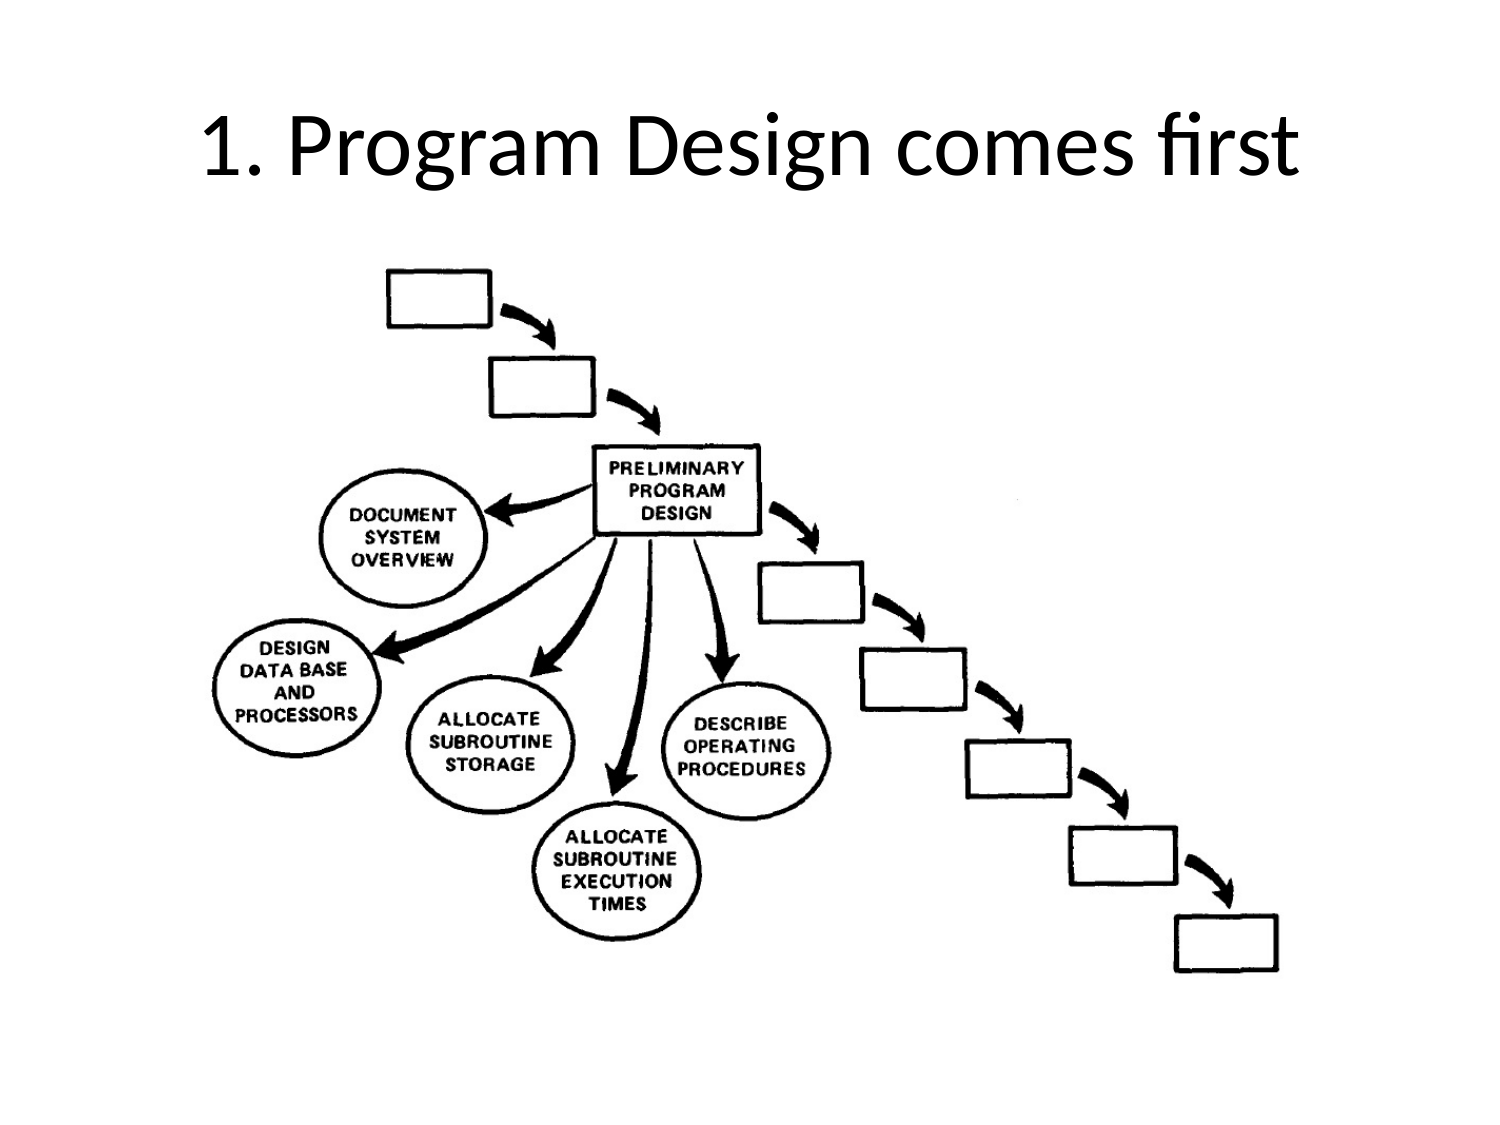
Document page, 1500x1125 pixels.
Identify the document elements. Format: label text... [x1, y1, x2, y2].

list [187, 262, 1312, 1006]
title 1. Program Design comes first [75, 45, 1425, 233]
